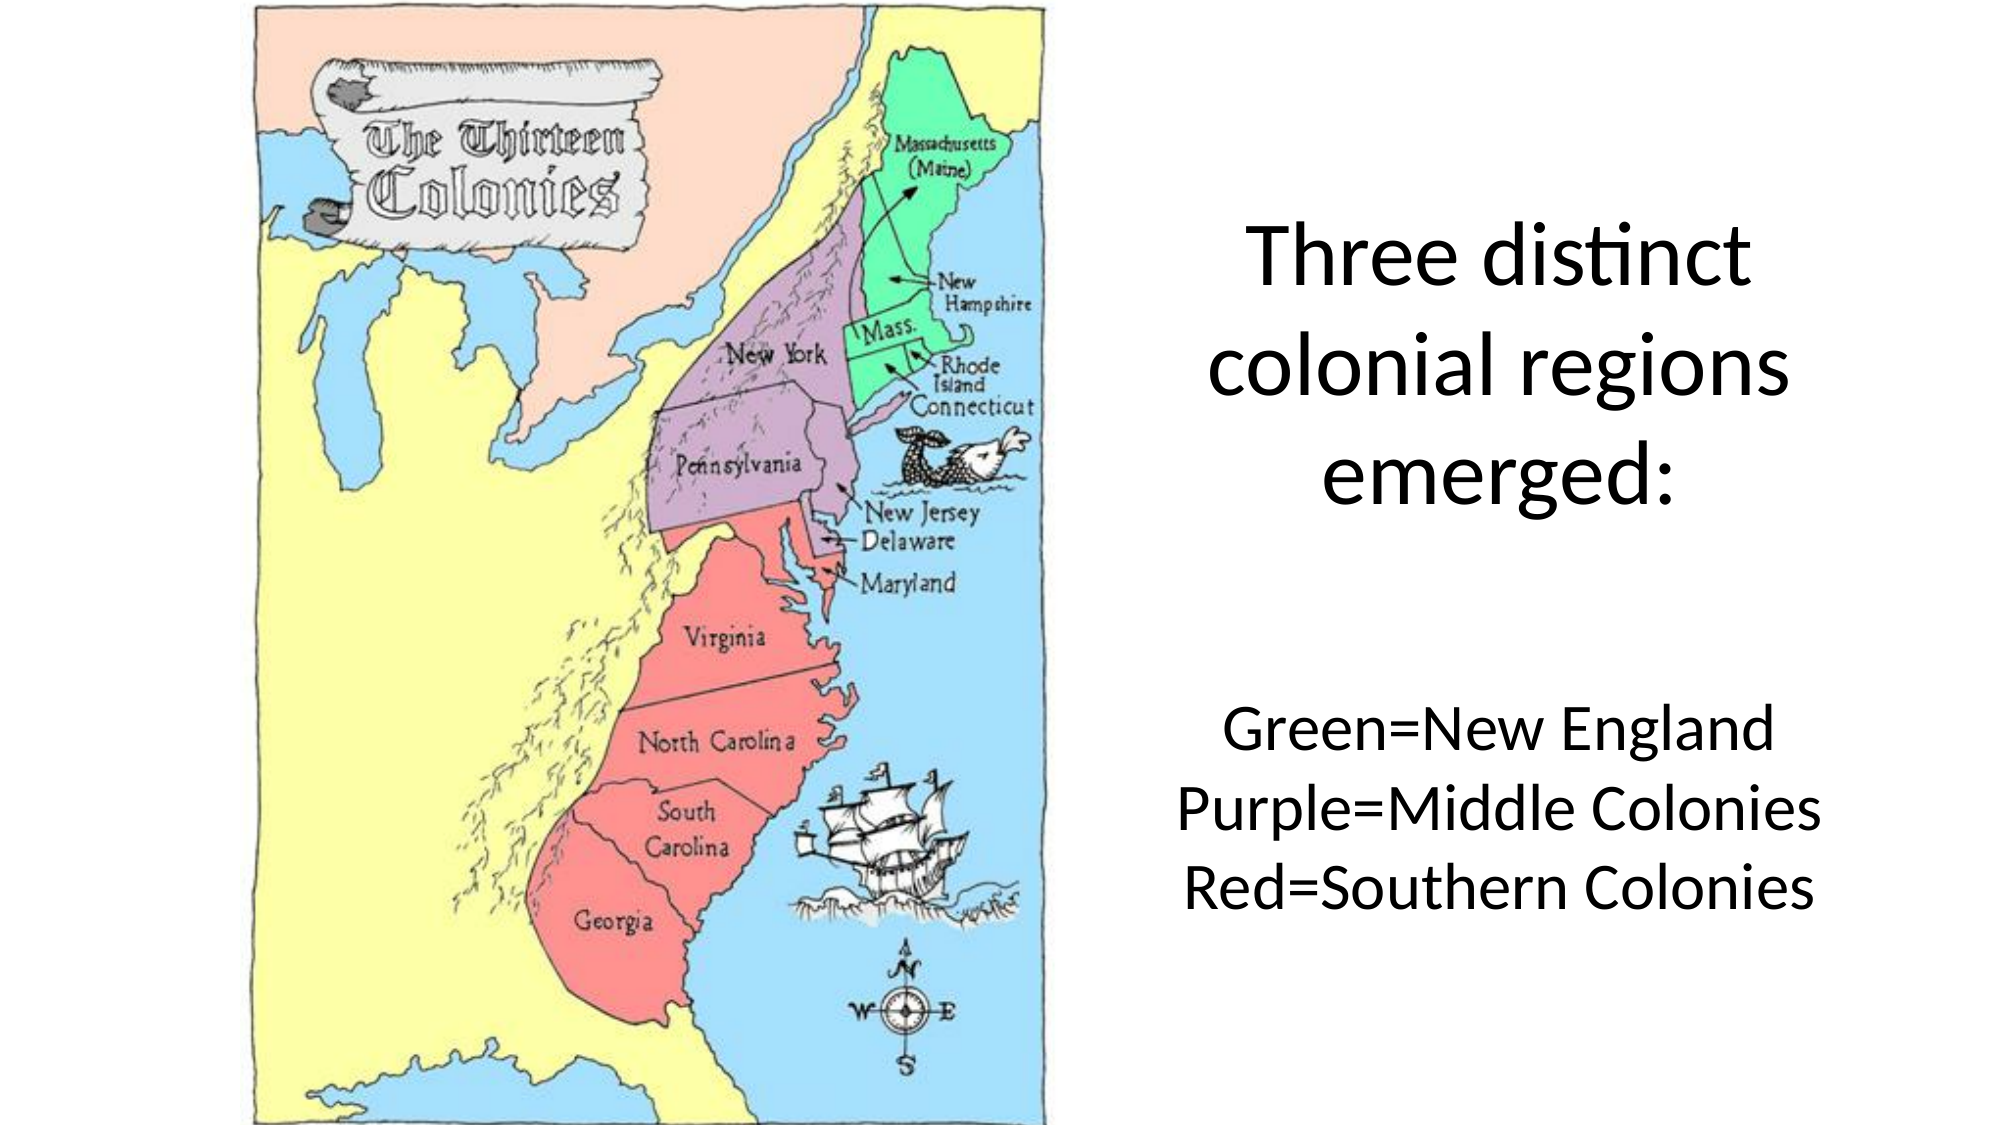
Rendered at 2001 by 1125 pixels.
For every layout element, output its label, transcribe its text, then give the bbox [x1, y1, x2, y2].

picture [240, 0, 1061, 1125]
text_box Three distinct colonial regions emerged: Green=New England Purple=Middle Colonies Red=Southern Colonies [1140, 186, 1860, 931]
